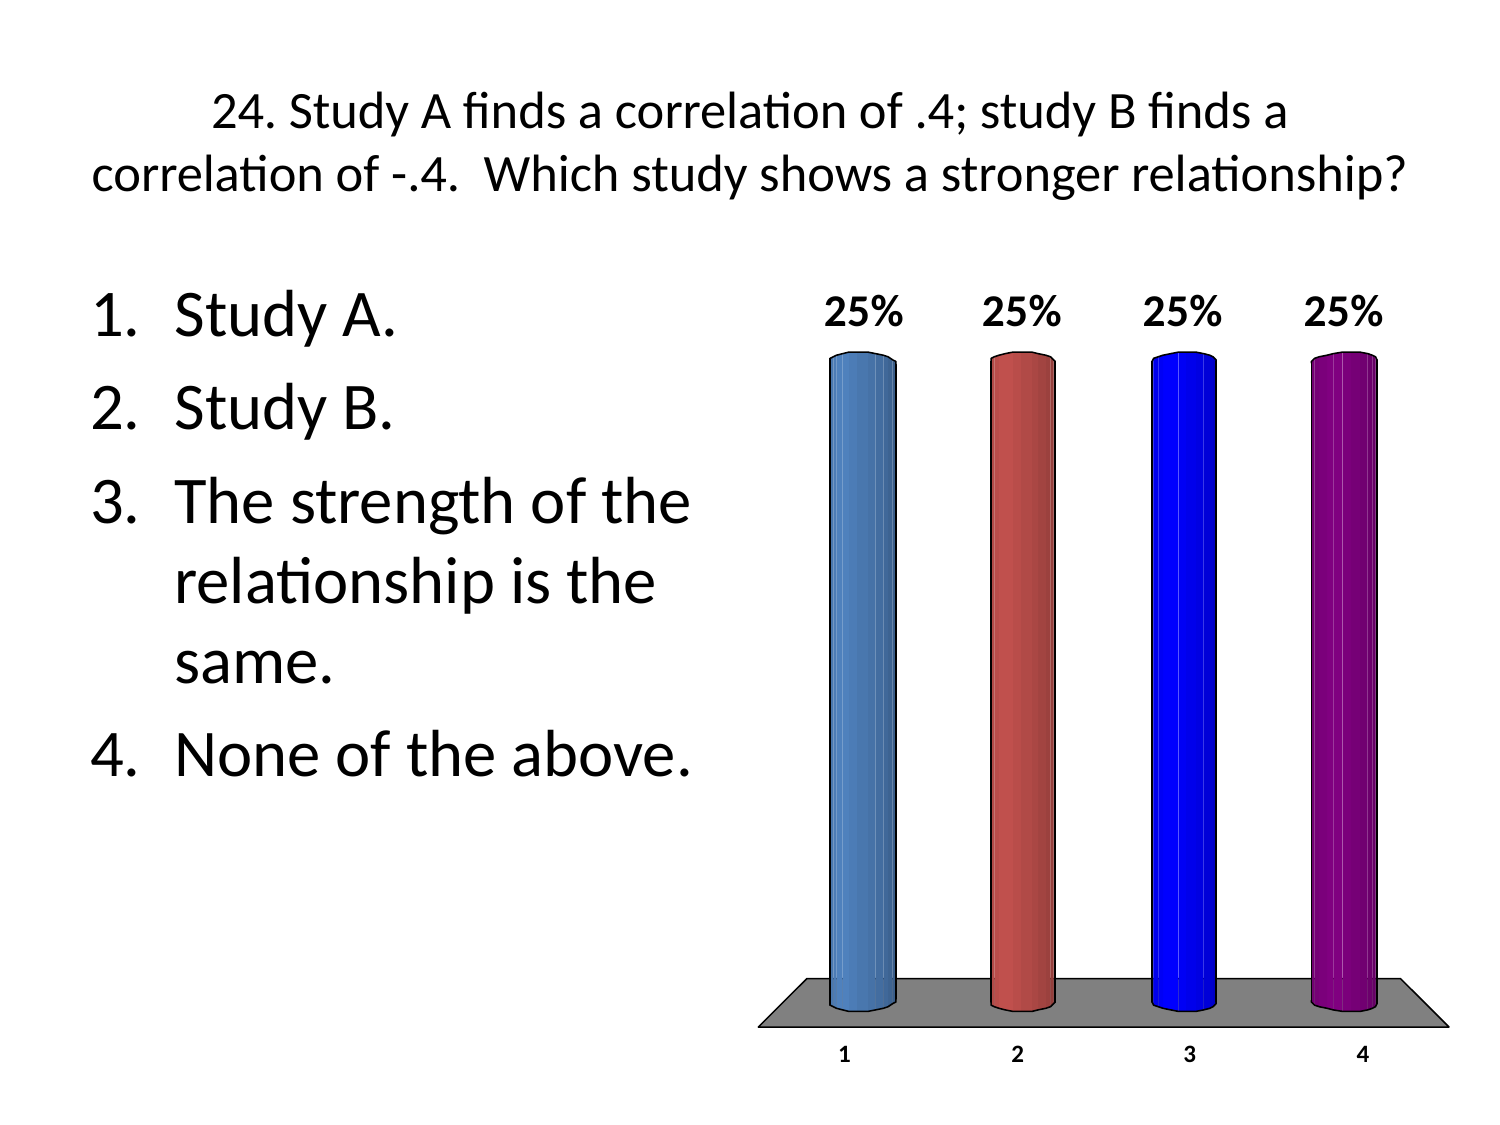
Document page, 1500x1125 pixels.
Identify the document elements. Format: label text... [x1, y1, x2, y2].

title 24. Study A finds a correlation of .4; study B finds a correlation of -.4. Which study shows a stronger relationship? [75, 45, 1425, 233]
list Study A. Study B. The strength of the relationship is the same. None of the above. [75, 262, 750, 1005]
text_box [739, 270, 1490, 1115]
